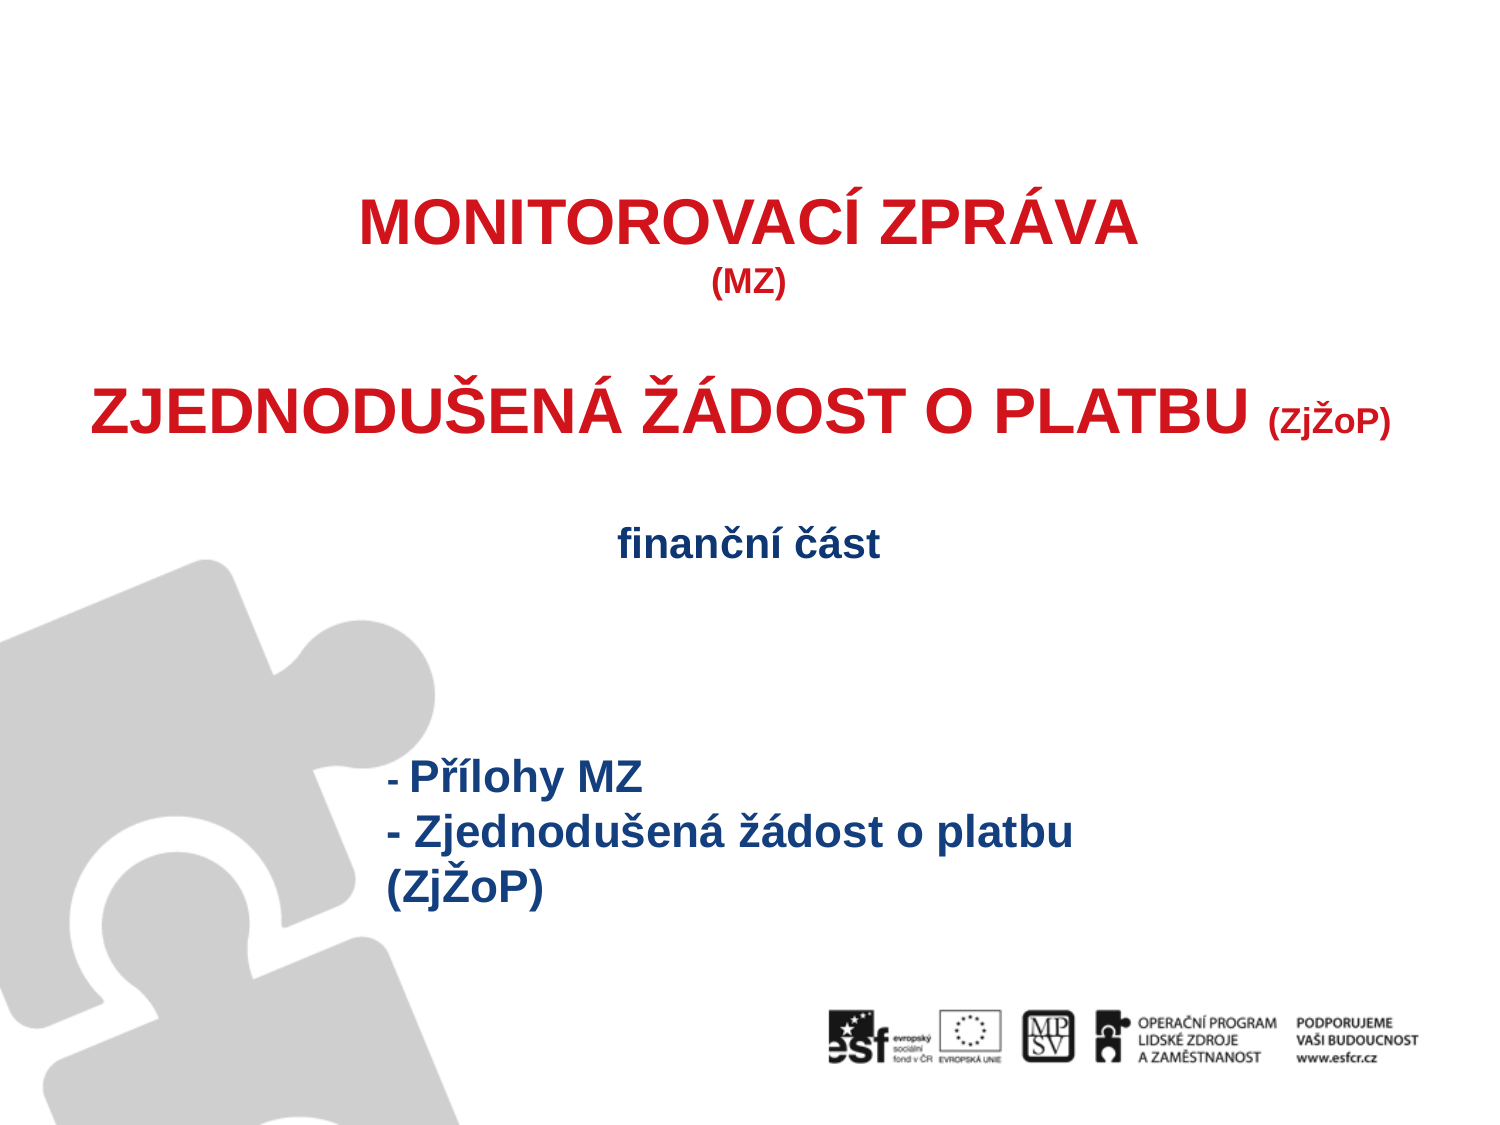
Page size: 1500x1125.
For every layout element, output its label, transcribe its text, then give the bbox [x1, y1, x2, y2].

text_box [73, 533, 1422, 853]
picture [0, 0, 1500, 1125]
title MONITOROVACÍ ZPRÁVA (MZ) ZJEDNODUŠENÁ ŽÁDOST O PLATBU (ZjŽoP) finanční část [74, 160, 1424, 587]
text_box - Přílohy MZ - Zjednodušená žádost o platbu (ZjŽoP) [372, 739, 1122, 920]
